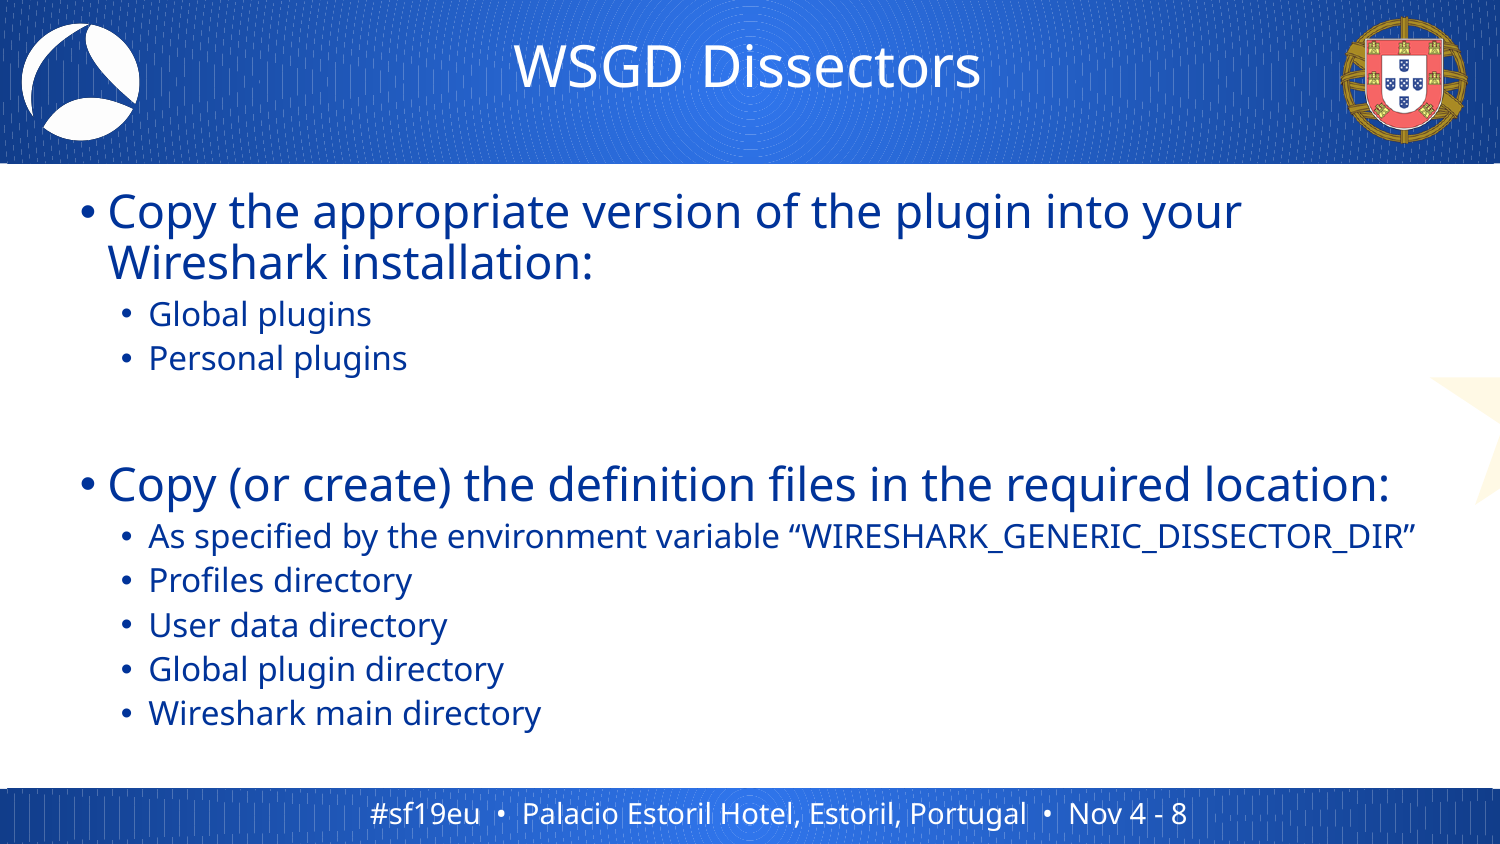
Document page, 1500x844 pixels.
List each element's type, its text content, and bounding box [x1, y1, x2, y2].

list Copy the appropriate version of the plugin into your Wireshark installation: Global plugins Personal plugins Copy (or create) the definition files in the required location: As specified by the environment variable “WIRESHARK_GENERIC_DISSECTOR_DIR” Profiles directory User data directory Global plugin directory Wireshark main directory [64, 173, 1436, 788]
picture [1327, 16, 1481, 144]
list WSGD Dissectors [147, 0, 1341, 139]
picture [21, 23, 140, 141]
